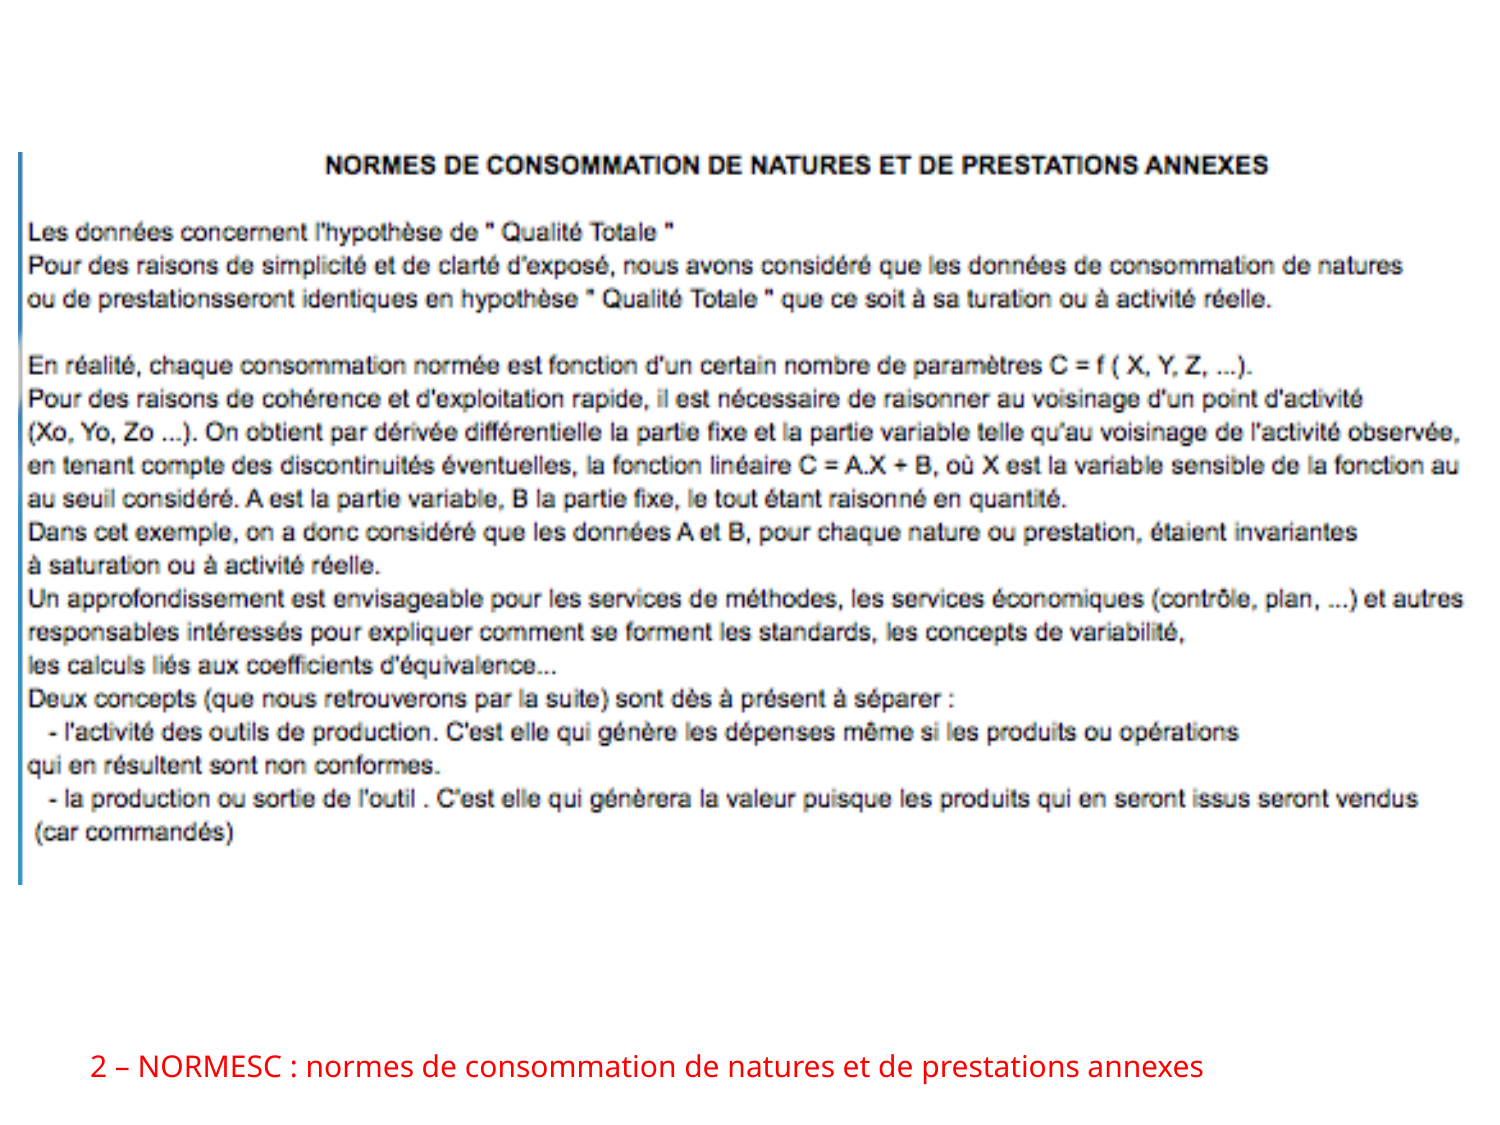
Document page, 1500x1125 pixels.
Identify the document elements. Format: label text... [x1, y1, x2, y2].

title 2 – NORMESC : normes de consommation de natures et de prestations annexes [75, 1028, 1380, 1103]
picture [18, 151, 1500, 885]
